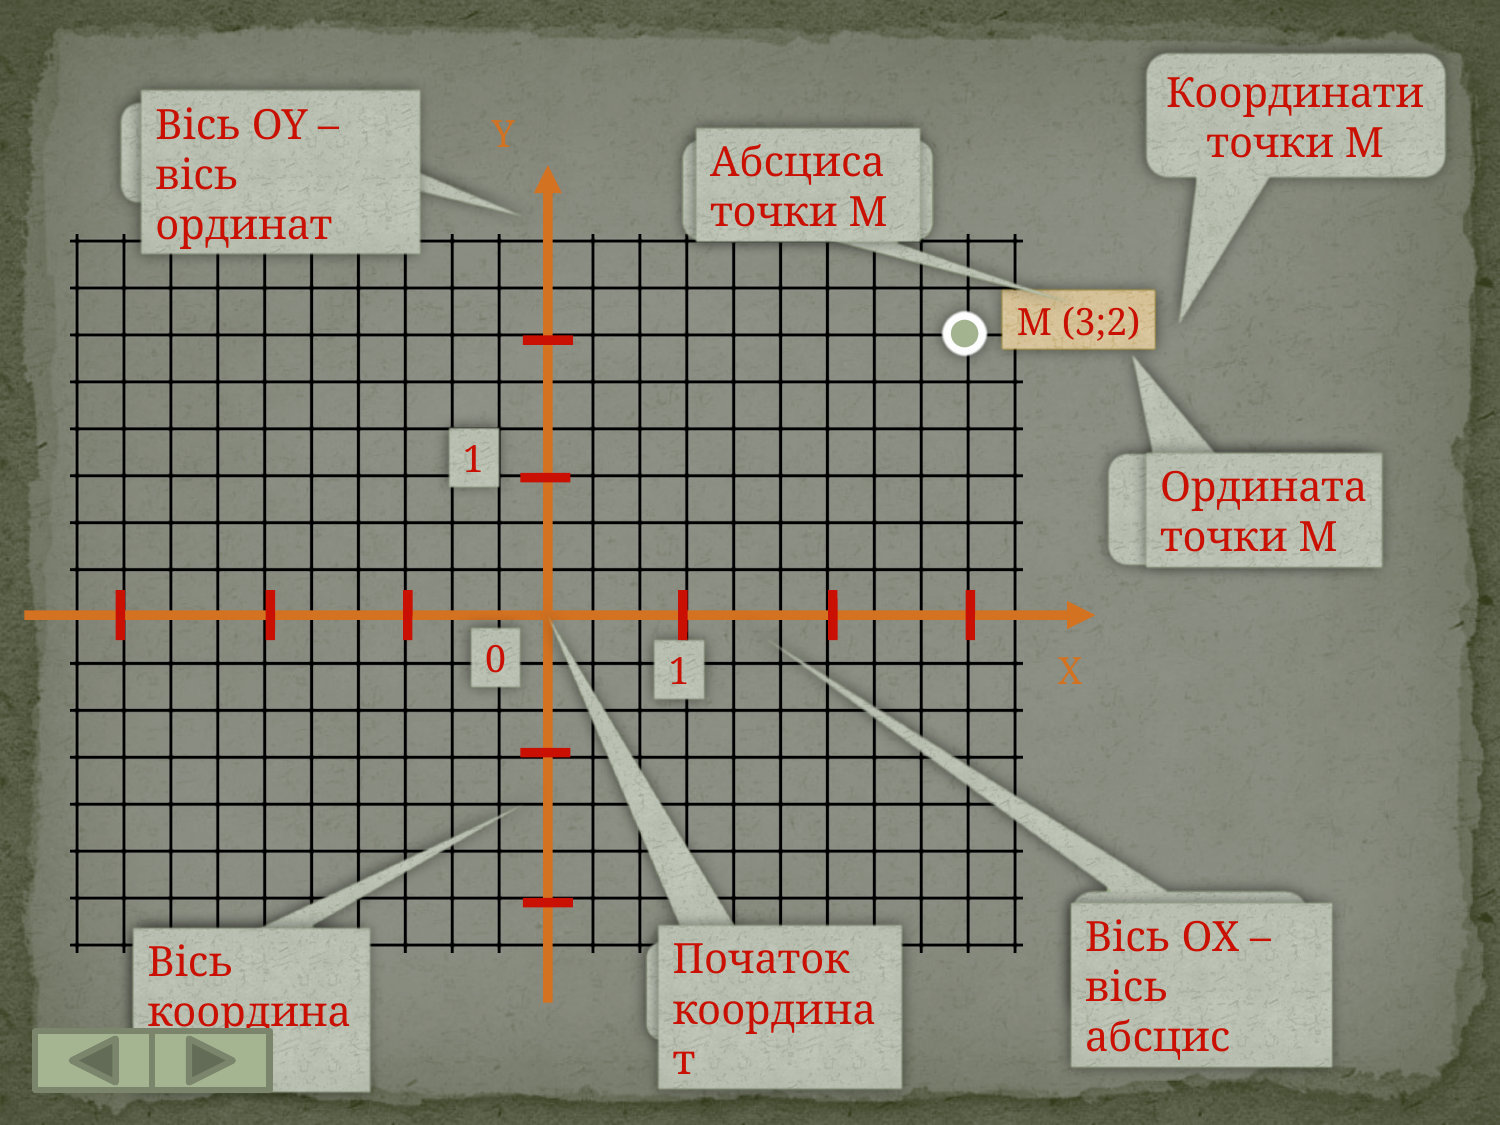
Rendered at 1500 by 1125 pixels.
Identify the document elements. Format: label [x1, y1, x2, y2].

text_box [123, 56, 1443, 1041]
text_box [27, 105, 109, 1001]
text_box [32, 1028, 149, 1093]
text_box [149, 1052, 273, 1093]
